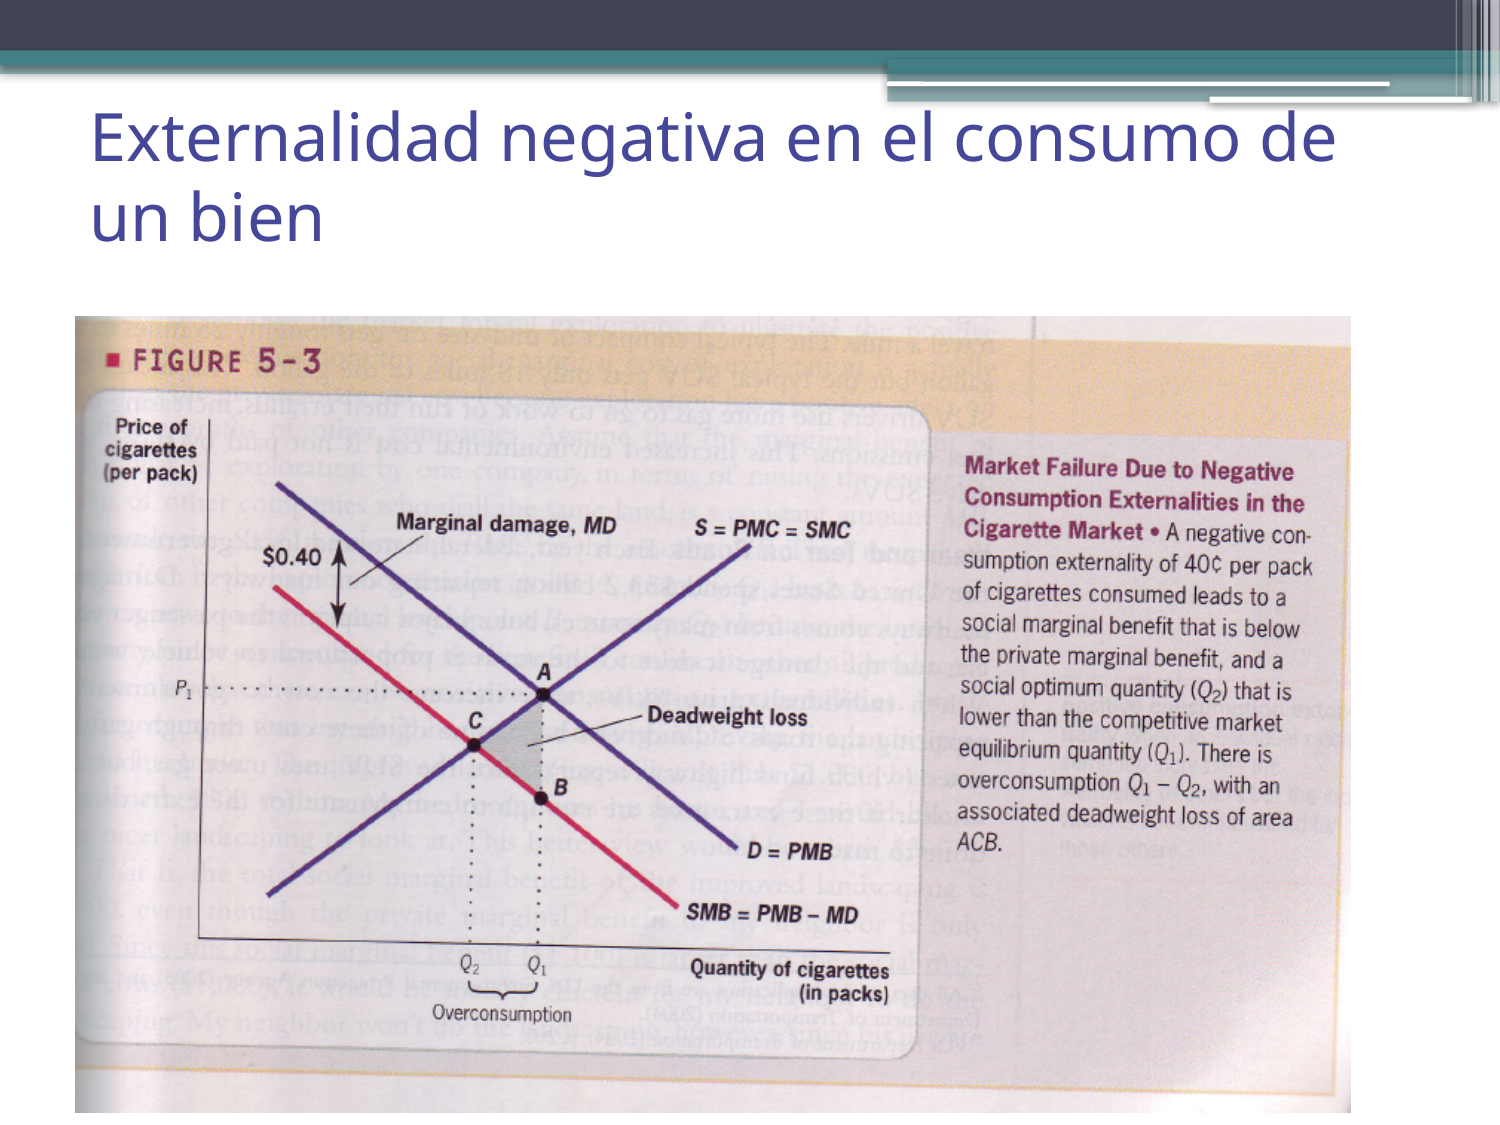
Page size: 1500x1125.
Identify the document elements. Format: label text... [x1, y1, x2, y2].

title Externalidad negativa en el consumo de un bien [75, 87, 1425, 263]
picture [74, 316, 1351, 1113]
